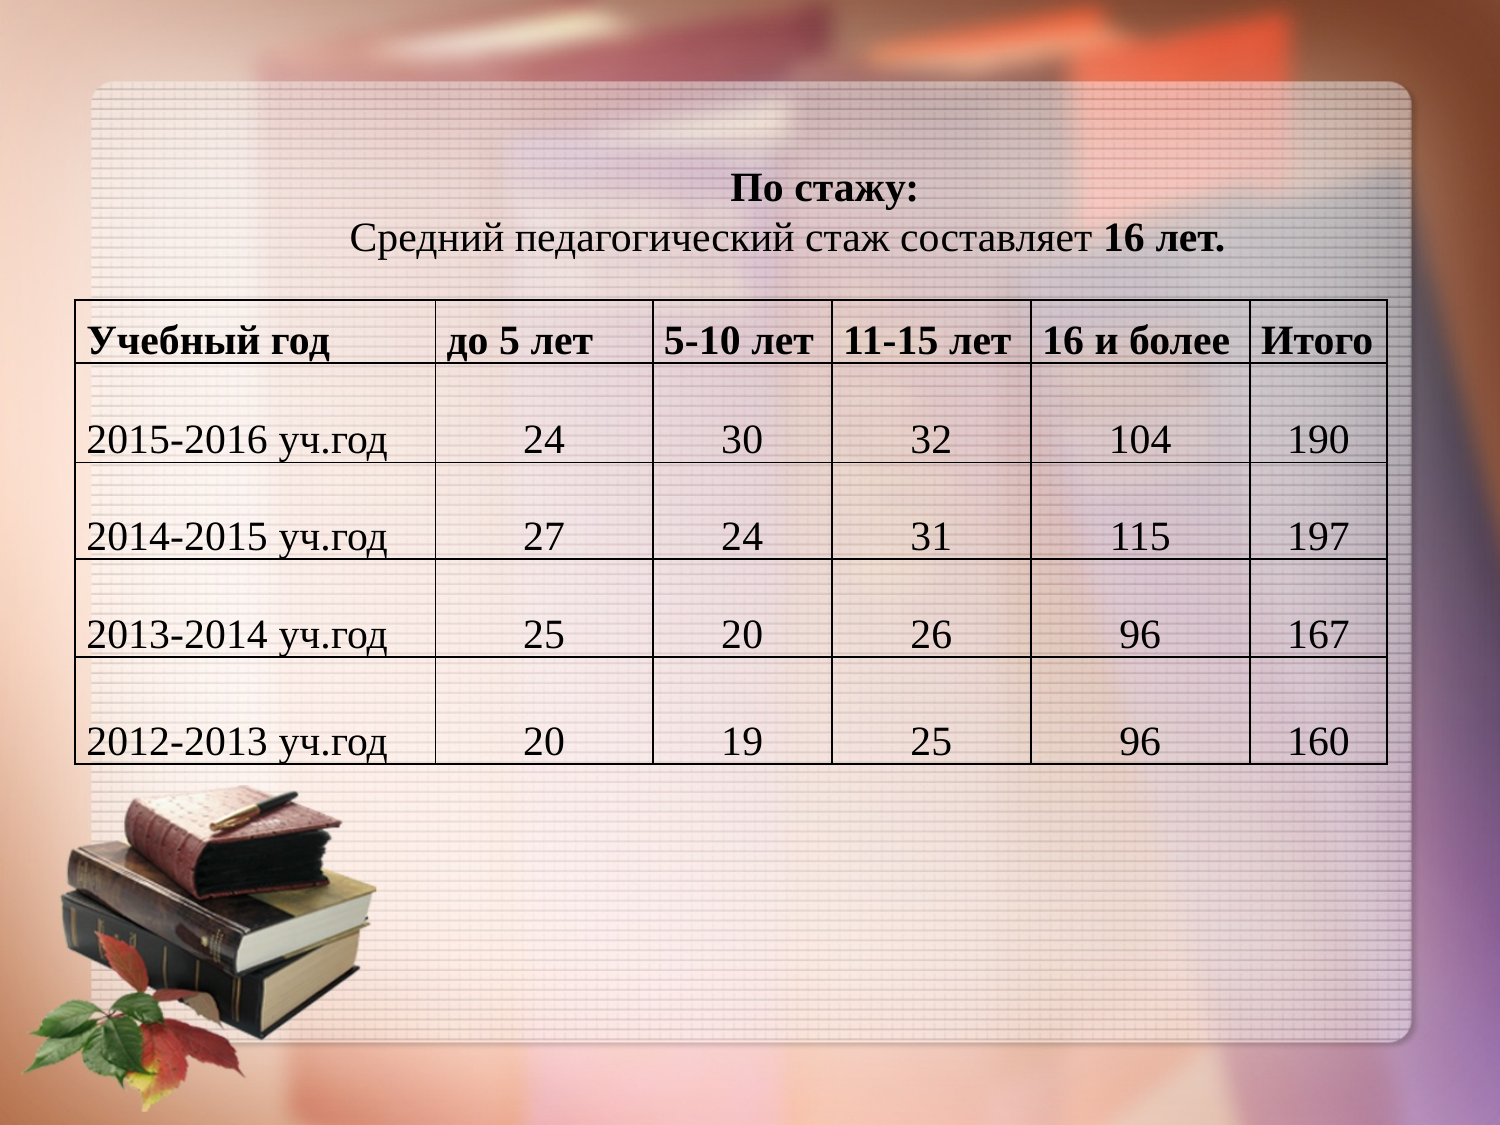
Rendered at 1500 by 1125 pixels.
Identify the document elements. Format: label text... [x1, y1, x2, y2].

table_cell 2015-2016 уч.год [76, 364, 435, 462]
table_header 16 и более [1032, 301, 1249, 362]
table_cell 24 [436, 364, 652, 462]
table_cell 96 [1032, 658, 1249, 763]
table_cell 167 [1251, 560, 1386, 656]
text_box По стажу: Средний педагогический стаж составляет 16 лет. [187, 152, 1388, 267]
table_cell 32 [833, 364, 1030, 462]
table_cell 24 [654, 463, 831, 558]
table_header до 5 лет [436, 301, 652, 362]
table_cell 26 [833, 560, 1030, 656]
table_cell 104 [1032, 364, 1249, 462]
table_cell 160 [1251, 658, 1386, 763]
table_cell 30 [654, 364, 831, 462]
table_header Итого [1251, 301, 1386, 362]
table_header 5-10 лет [654, 301, 831, 362]
table_cell 25 [833, 658, 1030, 763]
table_cell 197 [1251, 463, 1386, 558]
table_cell 2012-2013 уч.год [76, 658, 435, 763]
picture [0, 0, 1500, 1125]
table_cell 190 [1251, 364, 1386, 462]
table_cell 115 [1032, 463, 1249, 558]
table_cell 2014-2015 уч.год [76, 463, 435, 558]
table_cell 2013-2014 уч.год [76, 560, 435, 656]
table_cell 19 [654, 658, 831, 763]
table_cell 20 [654, 560, 831, 656]
table_cell 31 [833, 463, 1030, 558]
table_cell 25 [436, 560, 652, 656]
table_cell 27 [436, 463, 652, 558]
table_header Учебный год [76, 301, 435, 362]
table_cell 96 [1032, 560, 1249, 656]
table_cell 20 [436, 658, 652, 763]
table_header 11-15 лет [833, 301, 1030, 362]
